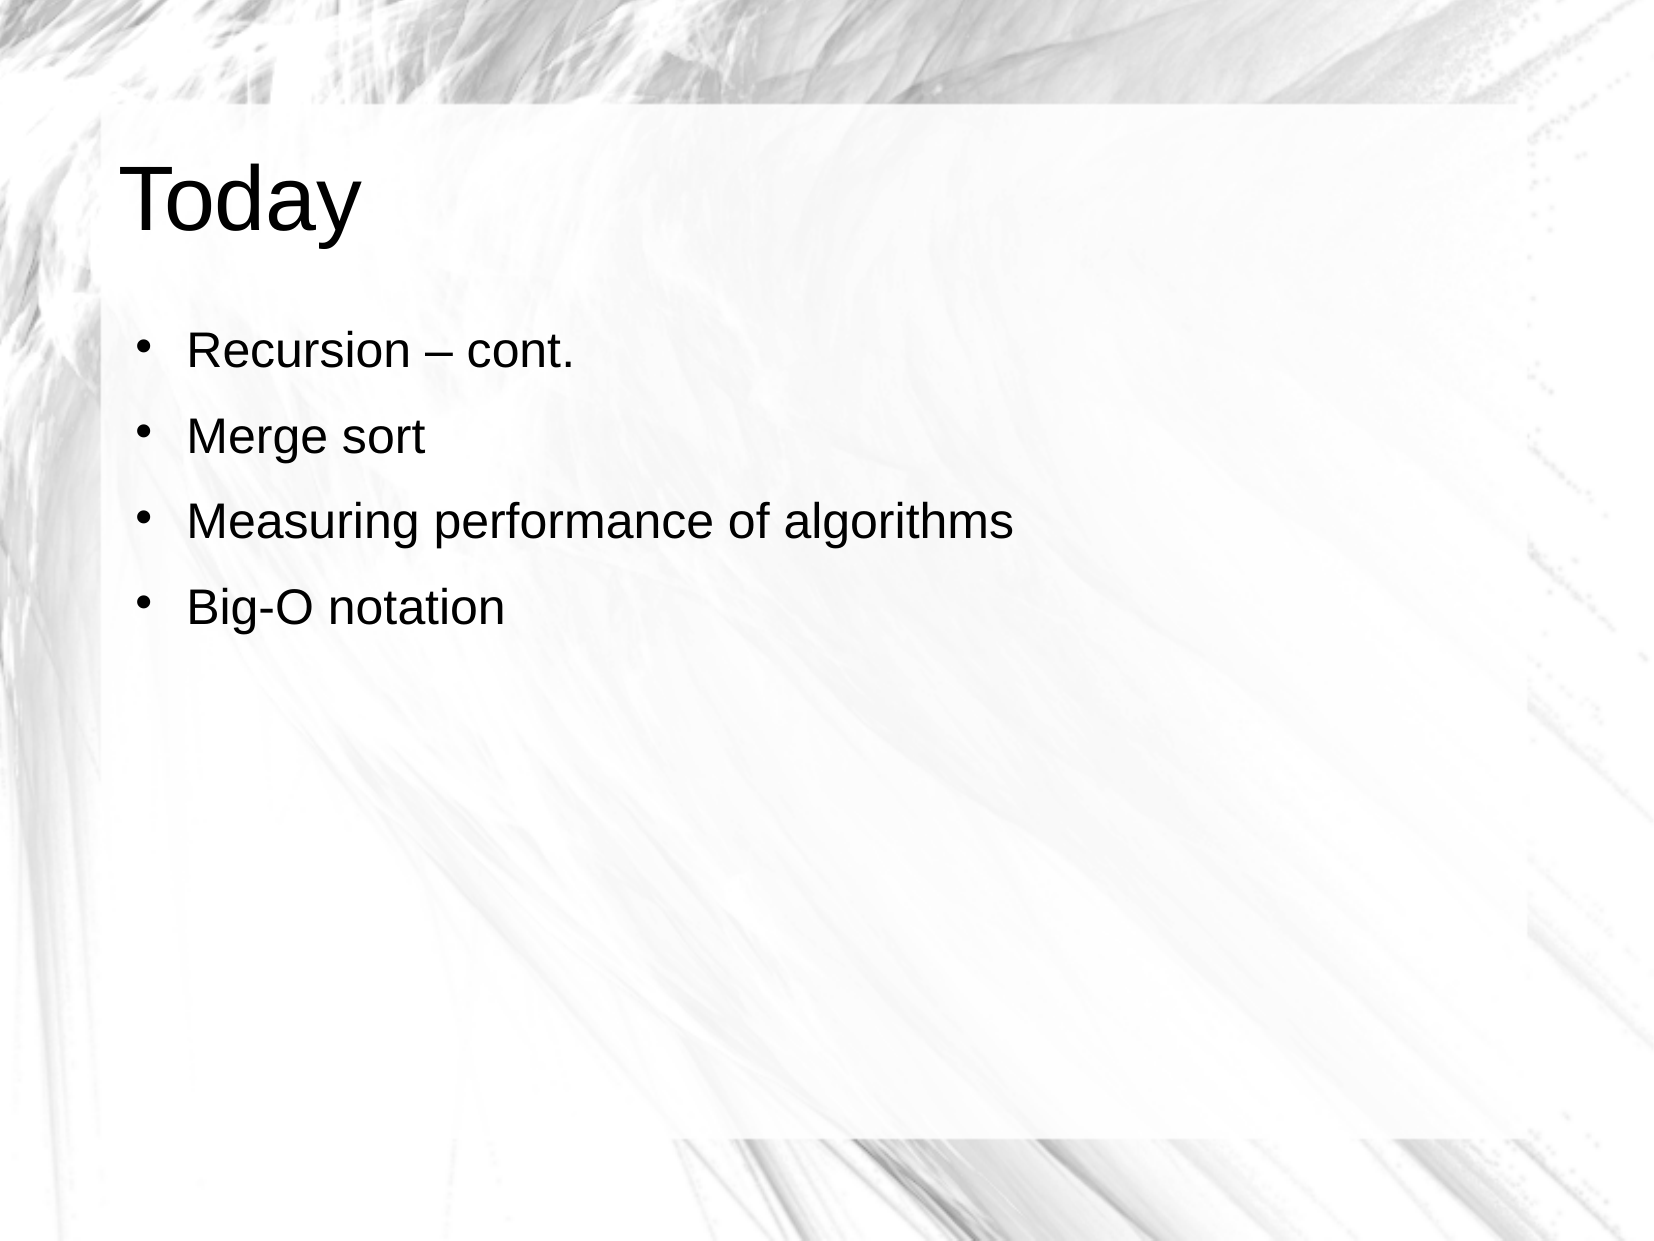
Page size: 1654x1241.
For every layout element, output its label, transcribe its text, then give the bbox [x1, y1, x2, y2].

picture [0, 0, 1654, 1241]
list Recursion – cont. Merge sort Measuring performance of algorithms Big-O notation [118, 319, 1571, 1109]
title Today [118, 93, 1506, 299]
